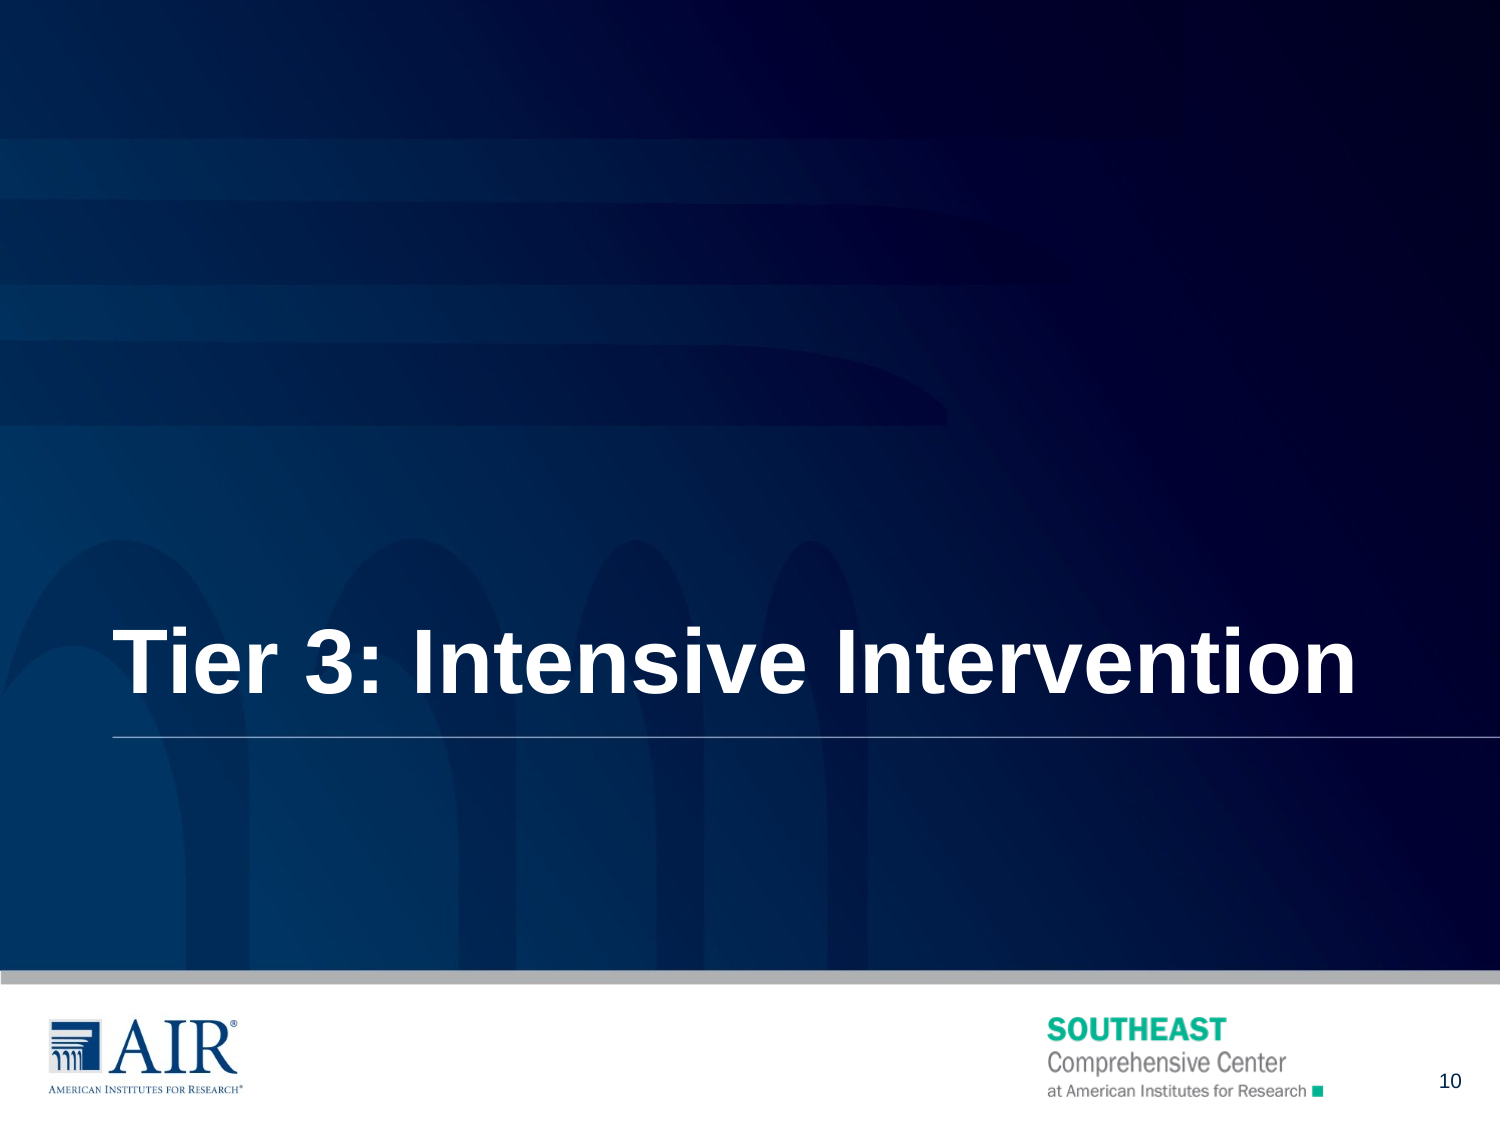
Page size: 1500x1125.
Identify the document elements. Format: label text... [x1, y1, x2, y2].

picture [0, 0, 1500, 1125]
title Tier 3: Intensive Intervention [112, 593, 1463, 720]
slide_number 10 [1436, 1067, 1462, 1093]
